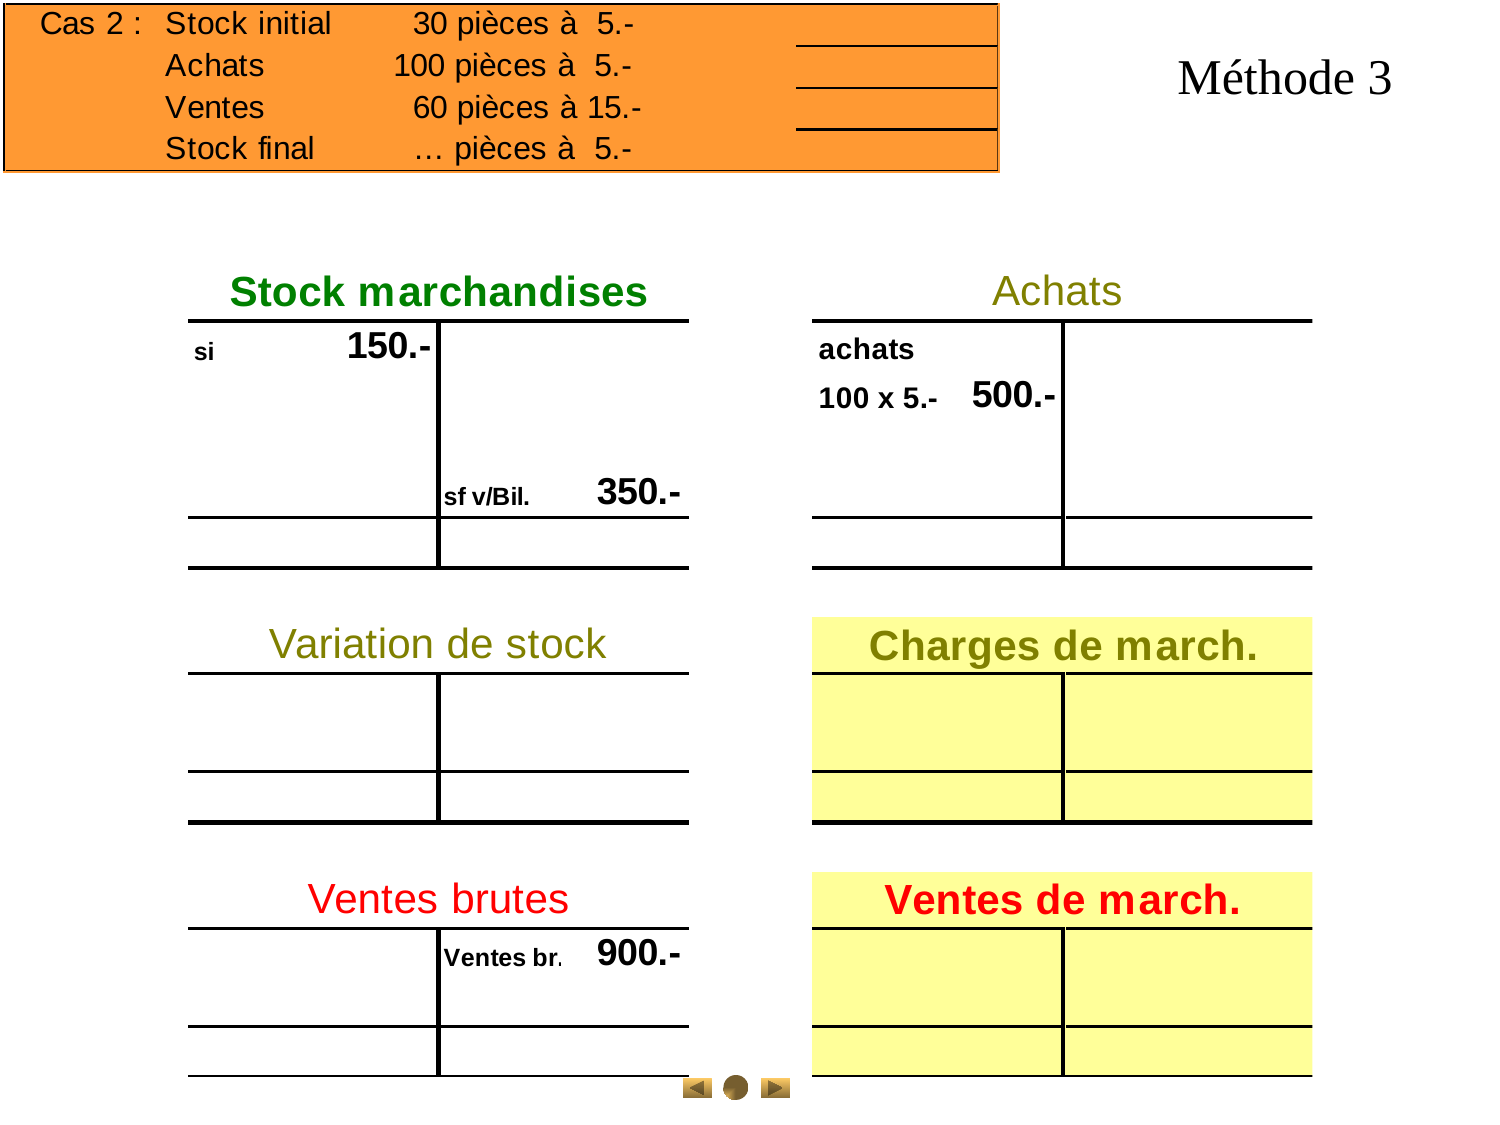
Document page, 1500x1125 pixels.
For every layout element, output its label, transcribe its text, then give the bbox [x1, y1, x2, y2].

text_box Méthode 3 [1162, 37, 1475, 113]
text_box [3, 3, 1000, 173]
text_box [187, 237, 1314, 1079]
